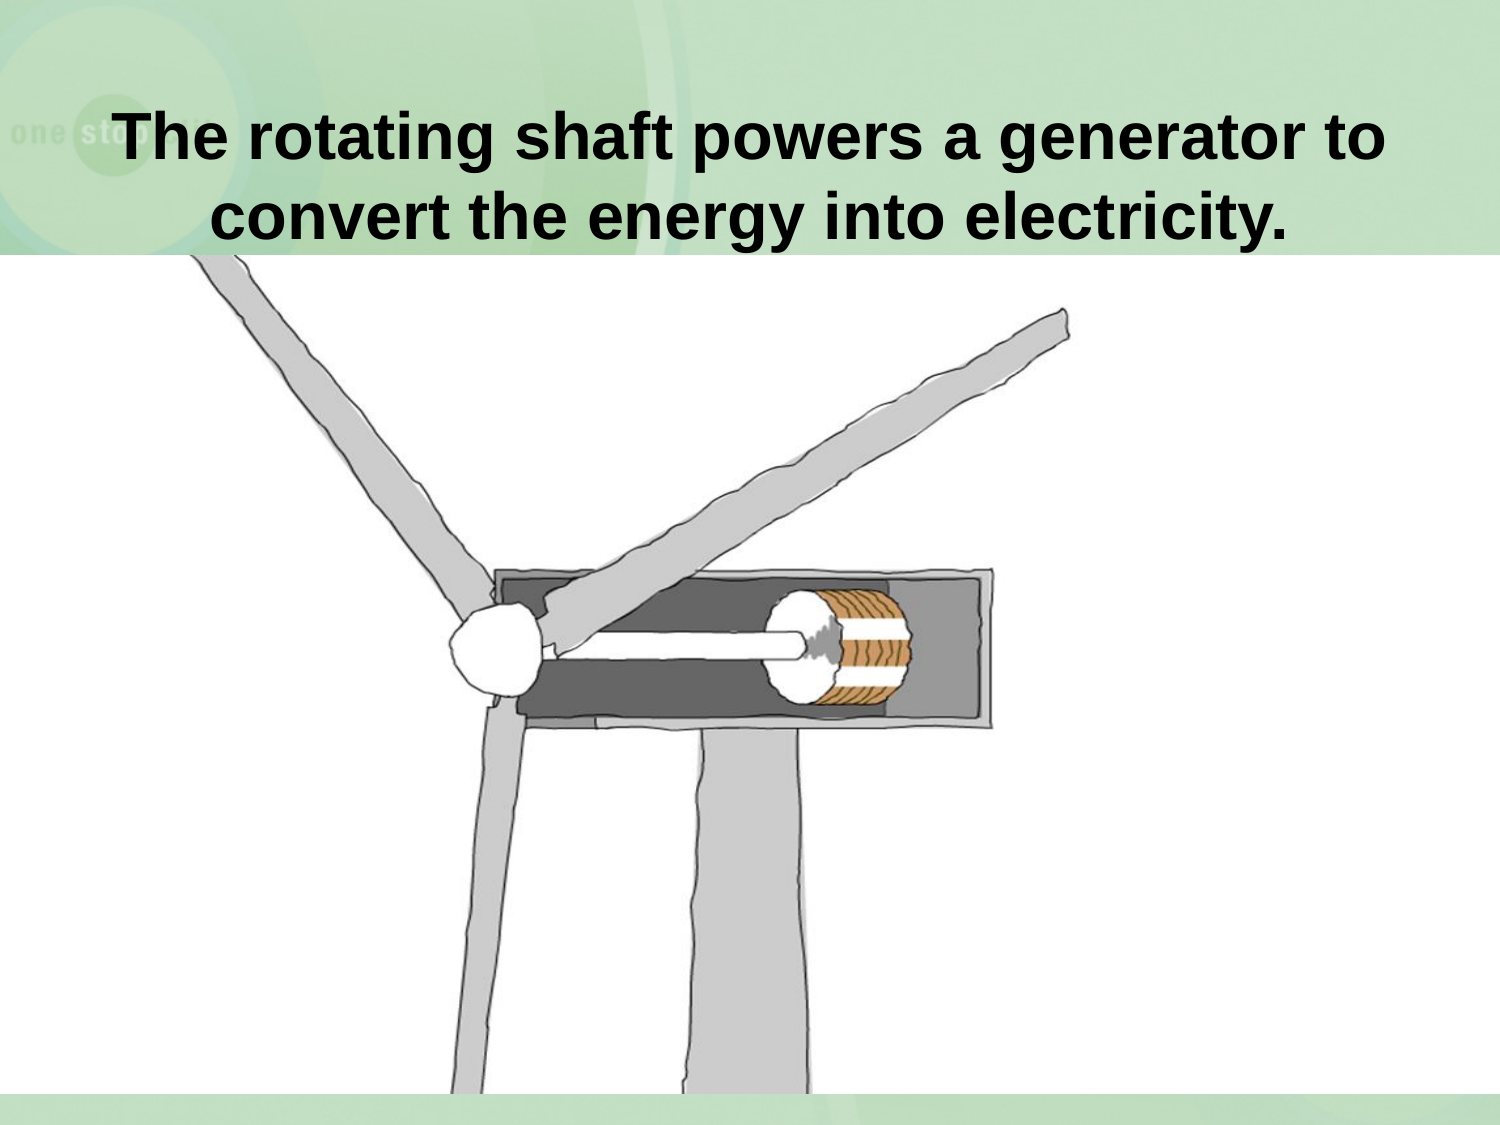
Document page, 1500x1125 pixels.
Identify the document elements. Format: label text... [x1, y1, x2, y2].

title The rotating shaft powers a generator to convert the energy into electricity. [75, 79, 1425, 253]
picture [0, 0, 1500, 1125]
